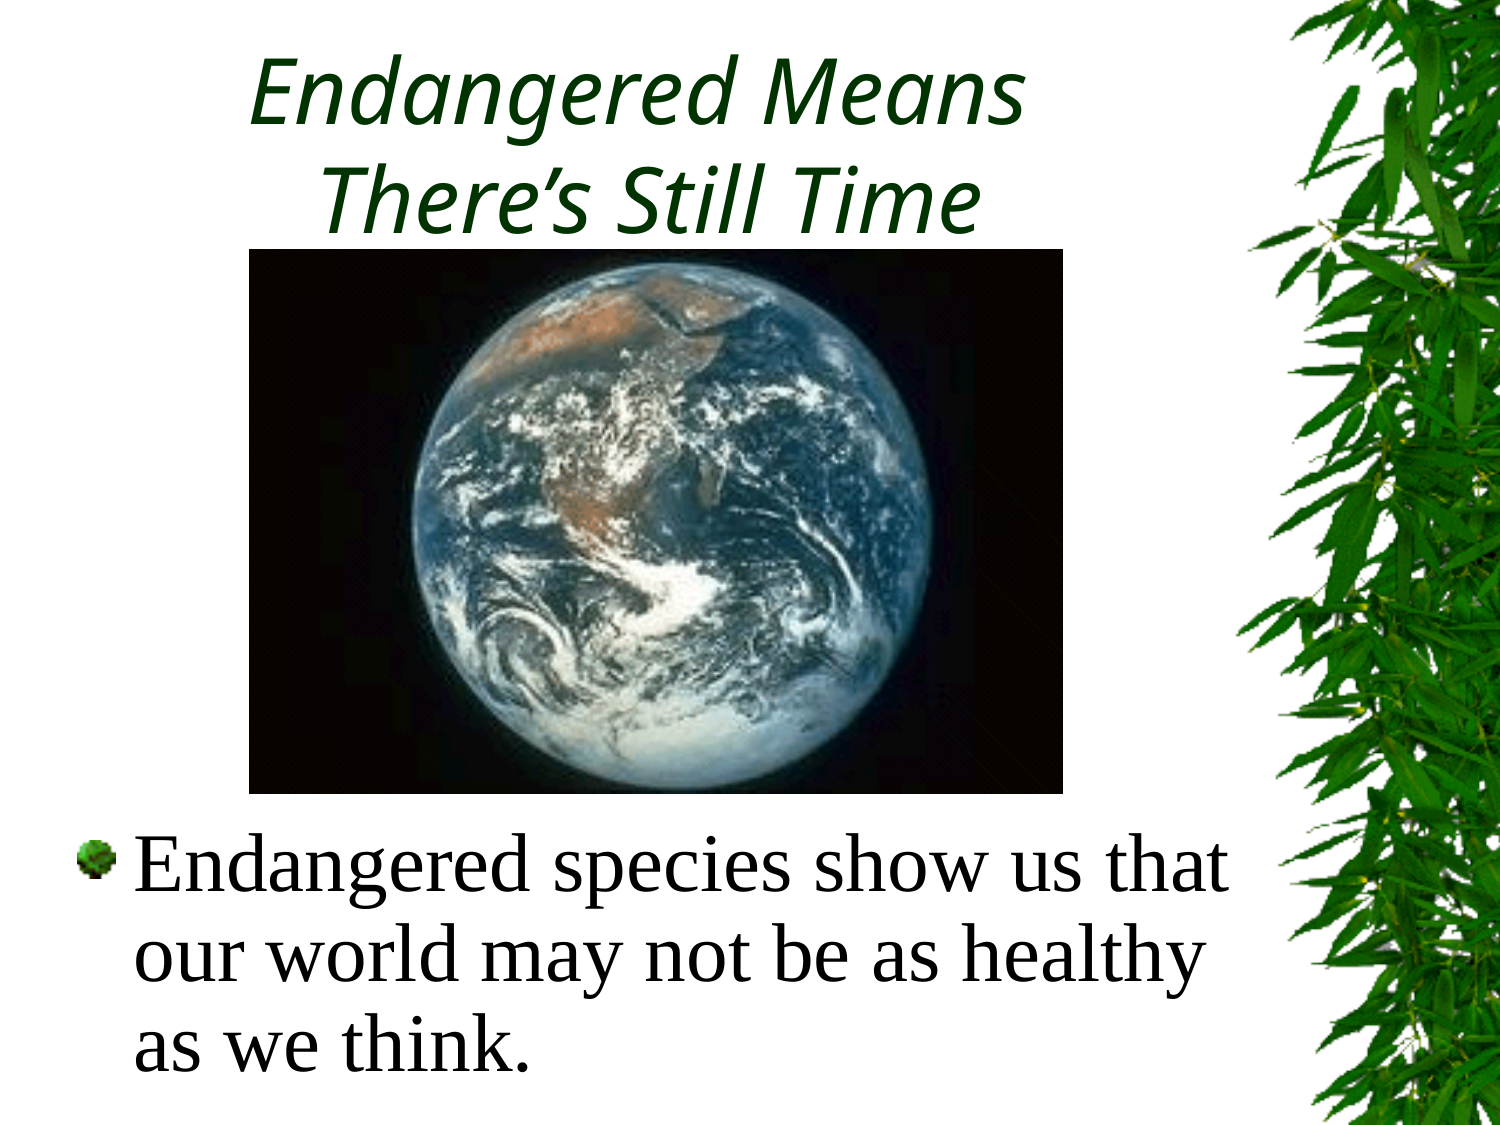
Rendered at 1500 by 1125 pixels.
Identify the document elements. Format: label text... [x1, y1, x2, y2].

picture [77, 840, 116, 879]
list Endangered species show us that our world may not be as healthy as we think. [62, 812, 1263, 1113]
title Endangered Means There’s Still Time [37, 24, 1263, 260]
picture [1206, 0, 1500, 1125]
picture [249, 249, 1063, 794]
